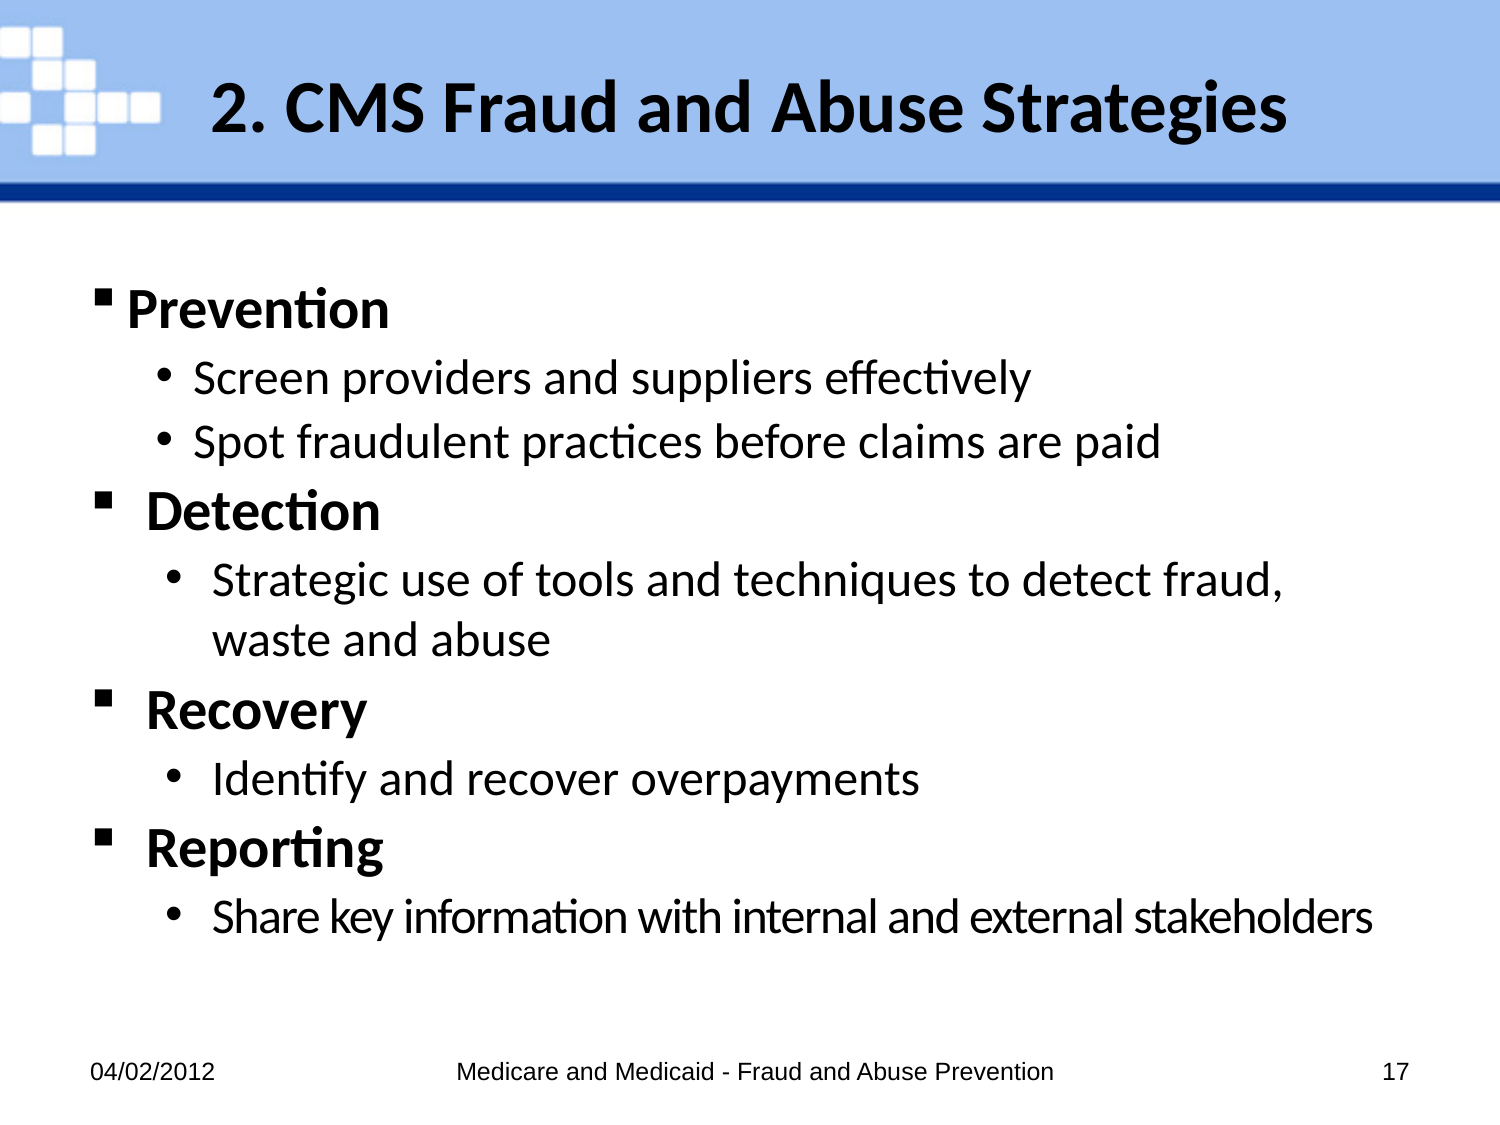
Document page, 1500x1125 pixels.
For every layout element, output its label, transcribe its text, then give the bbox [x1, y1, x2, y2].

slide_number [75, 1040, 425, 1100]
picture [0, 0, 1500, 1125]
title 2. CMS Fraud and Abuse Strategies [74, 12, 1426, 193]
footer Medicare and Medicaid - Fraud and Abuse Prevention [437, 1040, 1074, 1100]
list Prevention Screen providers and suppliers effectively Spot fraudulent practices before claims are paid Detection Strategic use of tools and techniques to detect fraud, waste and abuse Recovery Identify and recover overpayments Reporting Share key information with internal and external stakeholders [74, 262, 1426, 1006]
slide_number 17 [1074, 1040, 1425, 1100]
